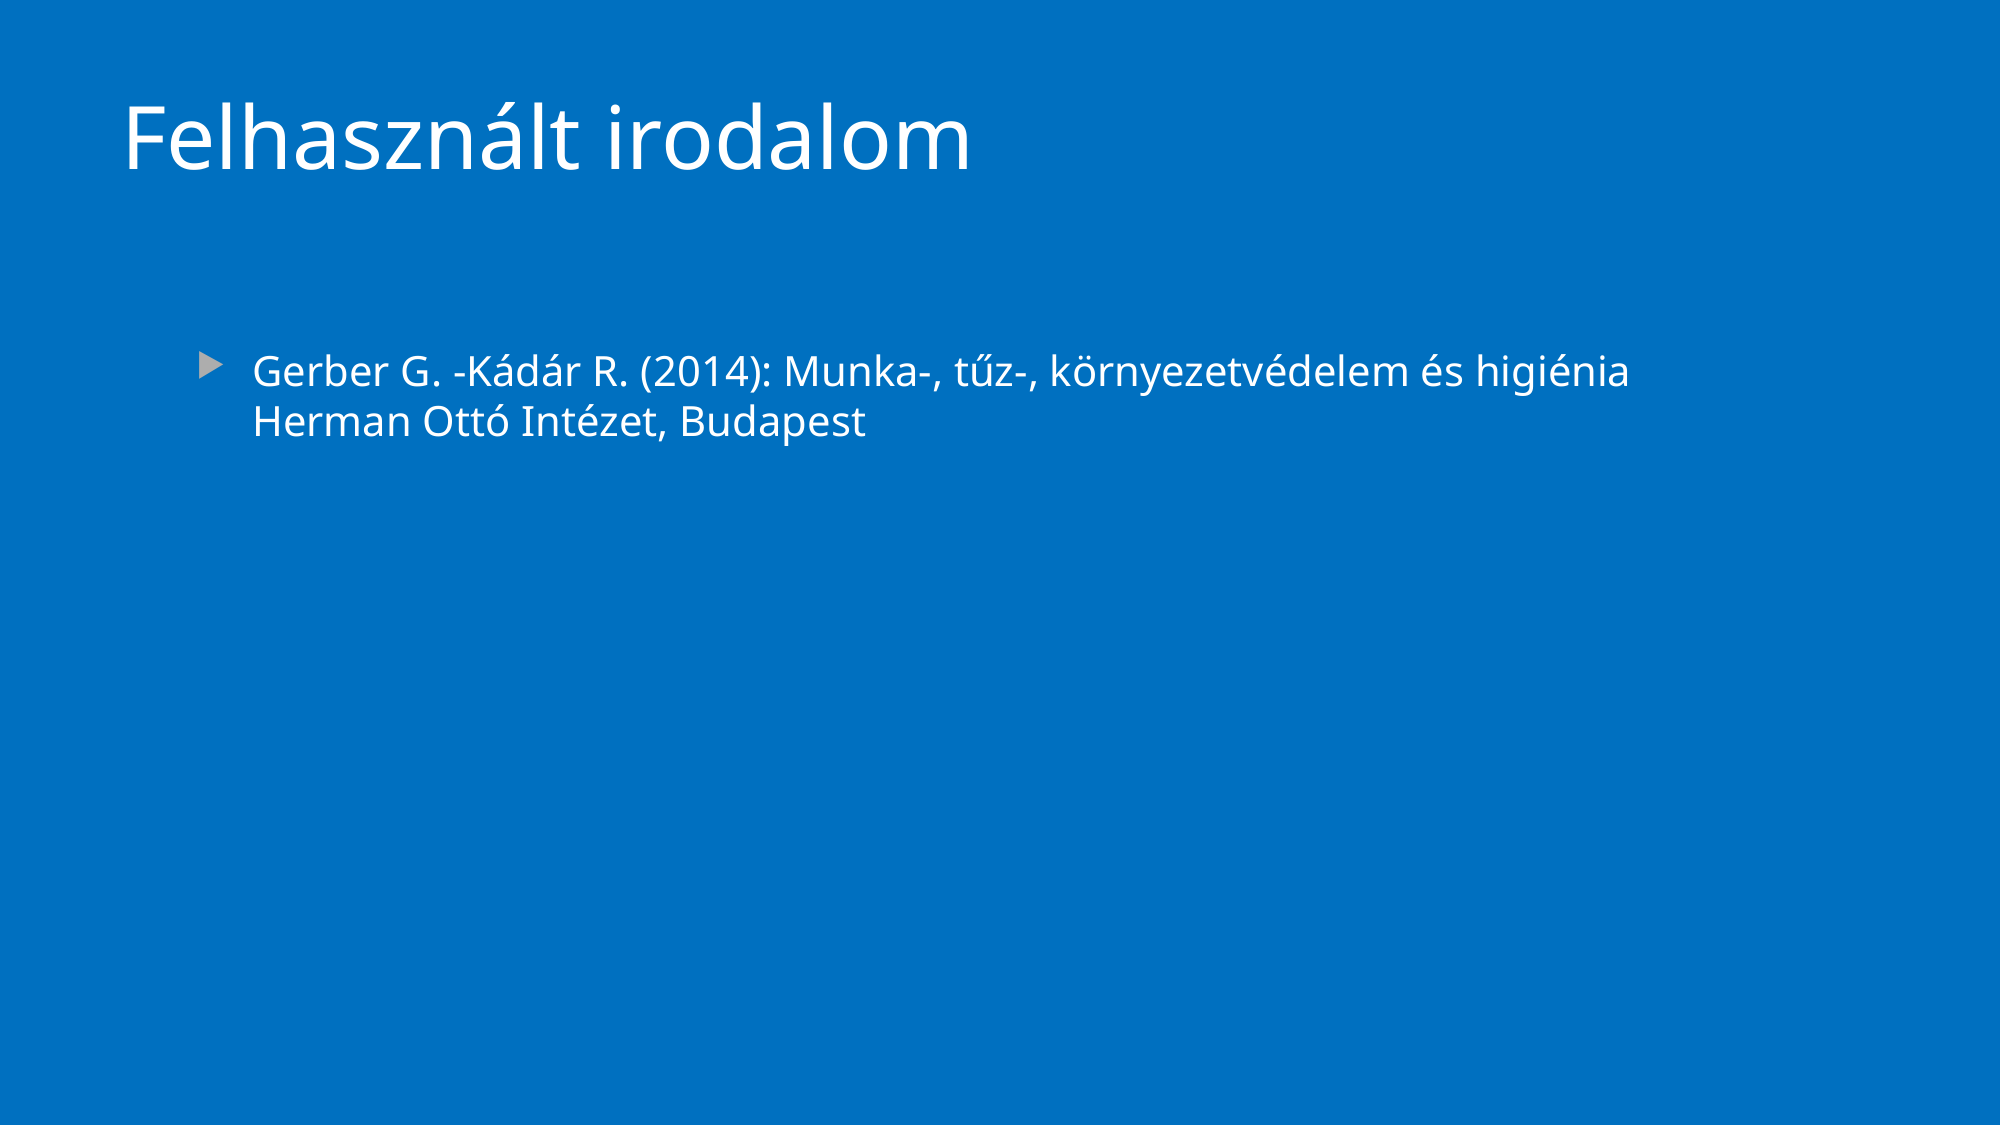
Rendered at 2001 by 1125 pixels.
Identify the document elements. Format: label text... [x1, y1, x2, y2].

list Gerber G. -Kádár R. (2014): Munka-, tűz-, környezetvédelem és higiénia Herman Ottó Intézet, Budapest [181, 336, 1649, 1025]
title Felhasznált irodalom [106, 74, 1649, 304]
